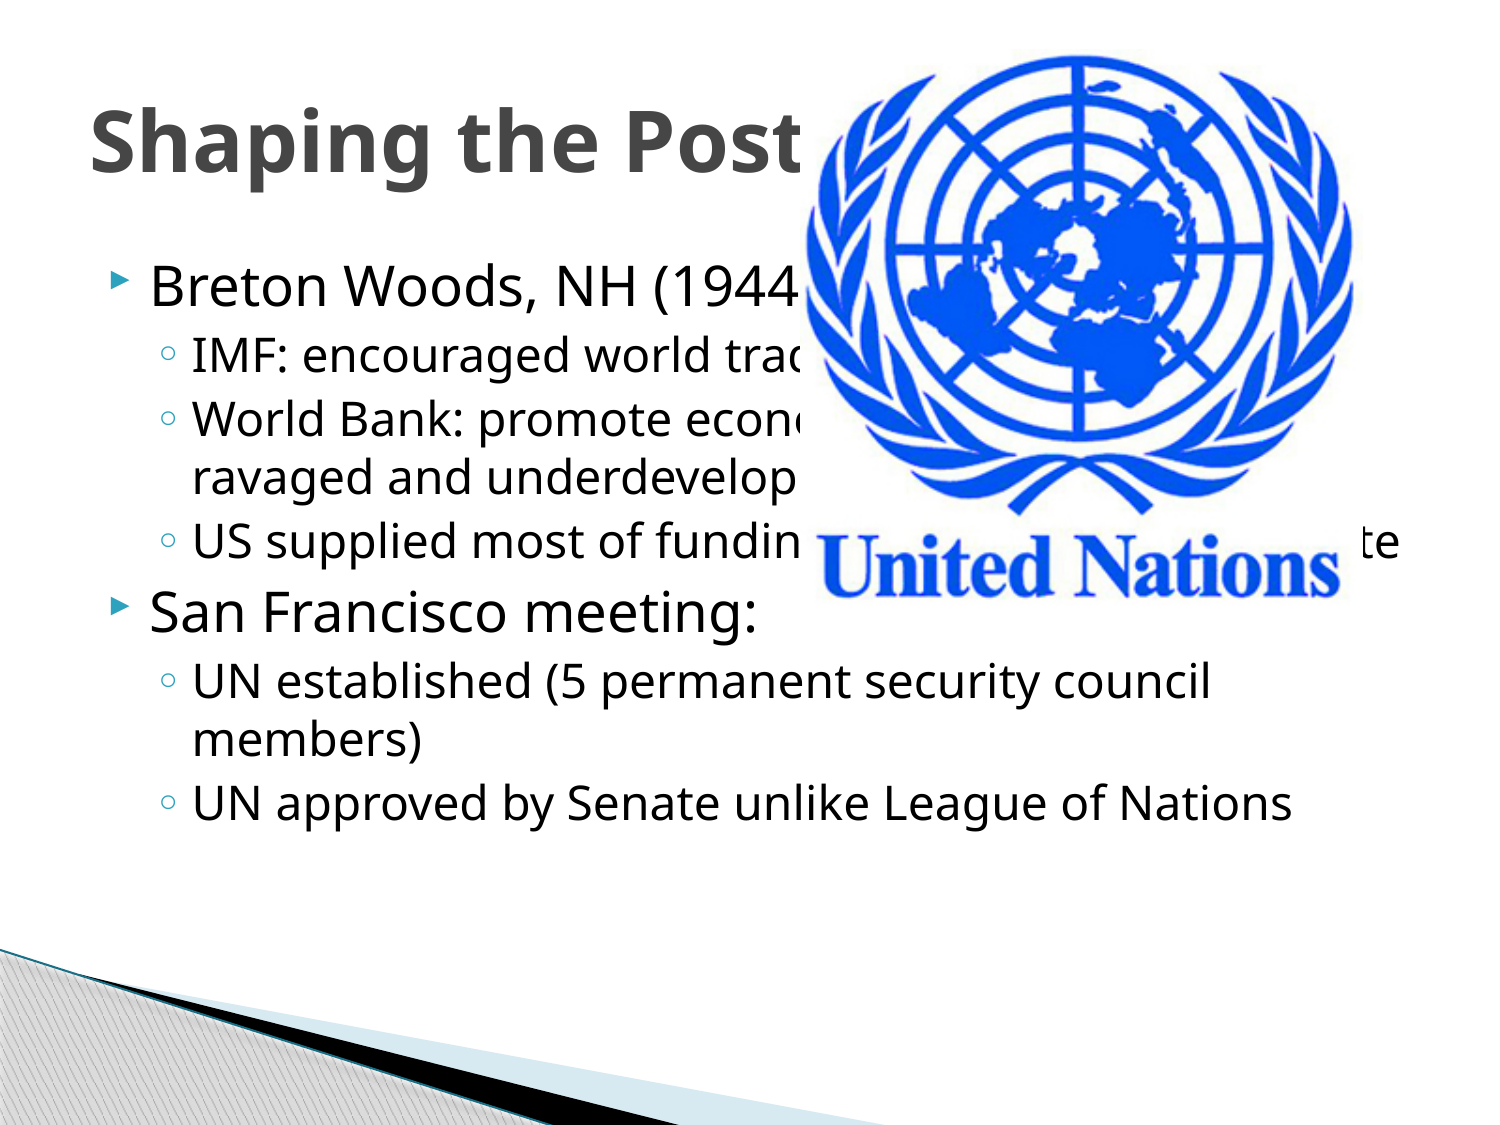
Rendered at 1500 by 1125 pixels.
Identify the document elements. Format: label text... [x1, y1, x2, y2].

list Breton Woods, NH (1944) IMF: encouraged world trade World Bank: promote economic growth in war-ravaged and underdeveloped areas US supplied most of funding, USSR did not participate San Francisco meeting: UN established (5 permanent security council members) UN approved by Senate unlike League of Nations [75, 243, 1425, 986]
picture [799, 49, 1363, 613]
title Shaping the Postwar World [75, 45, 1425, 233]
